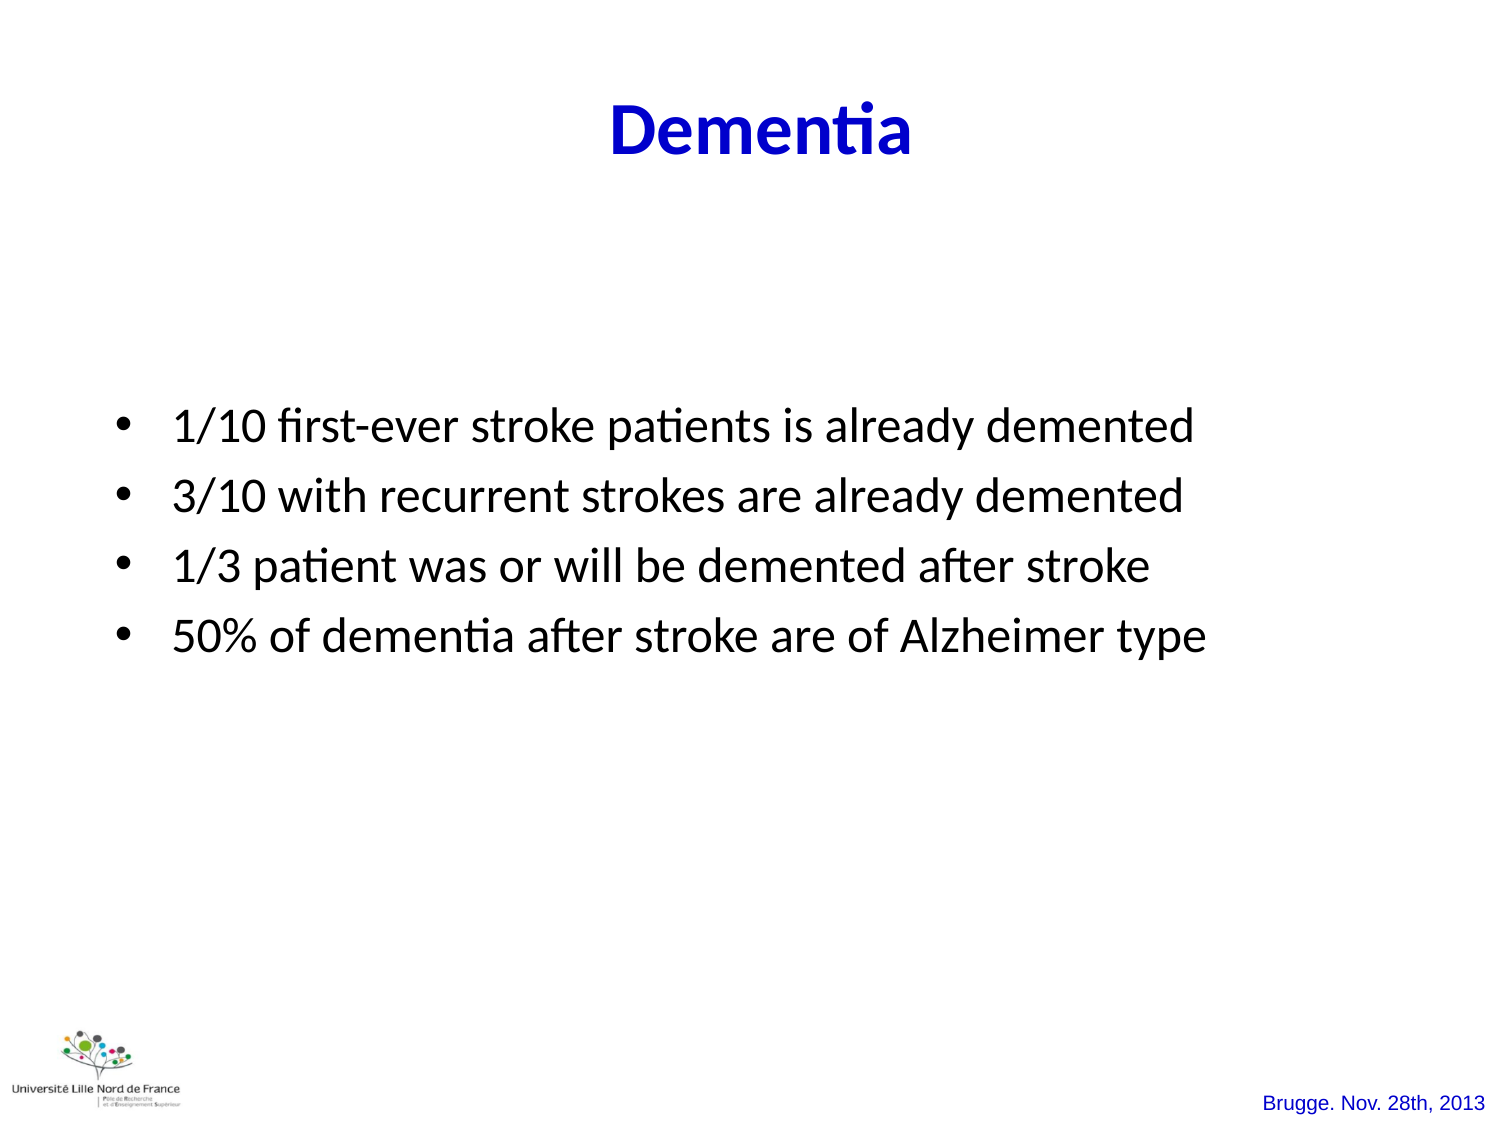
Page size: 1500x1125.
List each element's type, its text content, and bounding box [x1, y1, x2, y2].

text_box 1/10 first-ever stroke patients is already demented 3/10 with recurrent strokes are already demented 1/3 patient was or will be demented after stroke 50% of dementia after stroke are of Alzheimer type [100, 385, 1430, 776]
picture [11, 1011, 183, 1123]
title Dementia [194, 30, 1329, 219]
